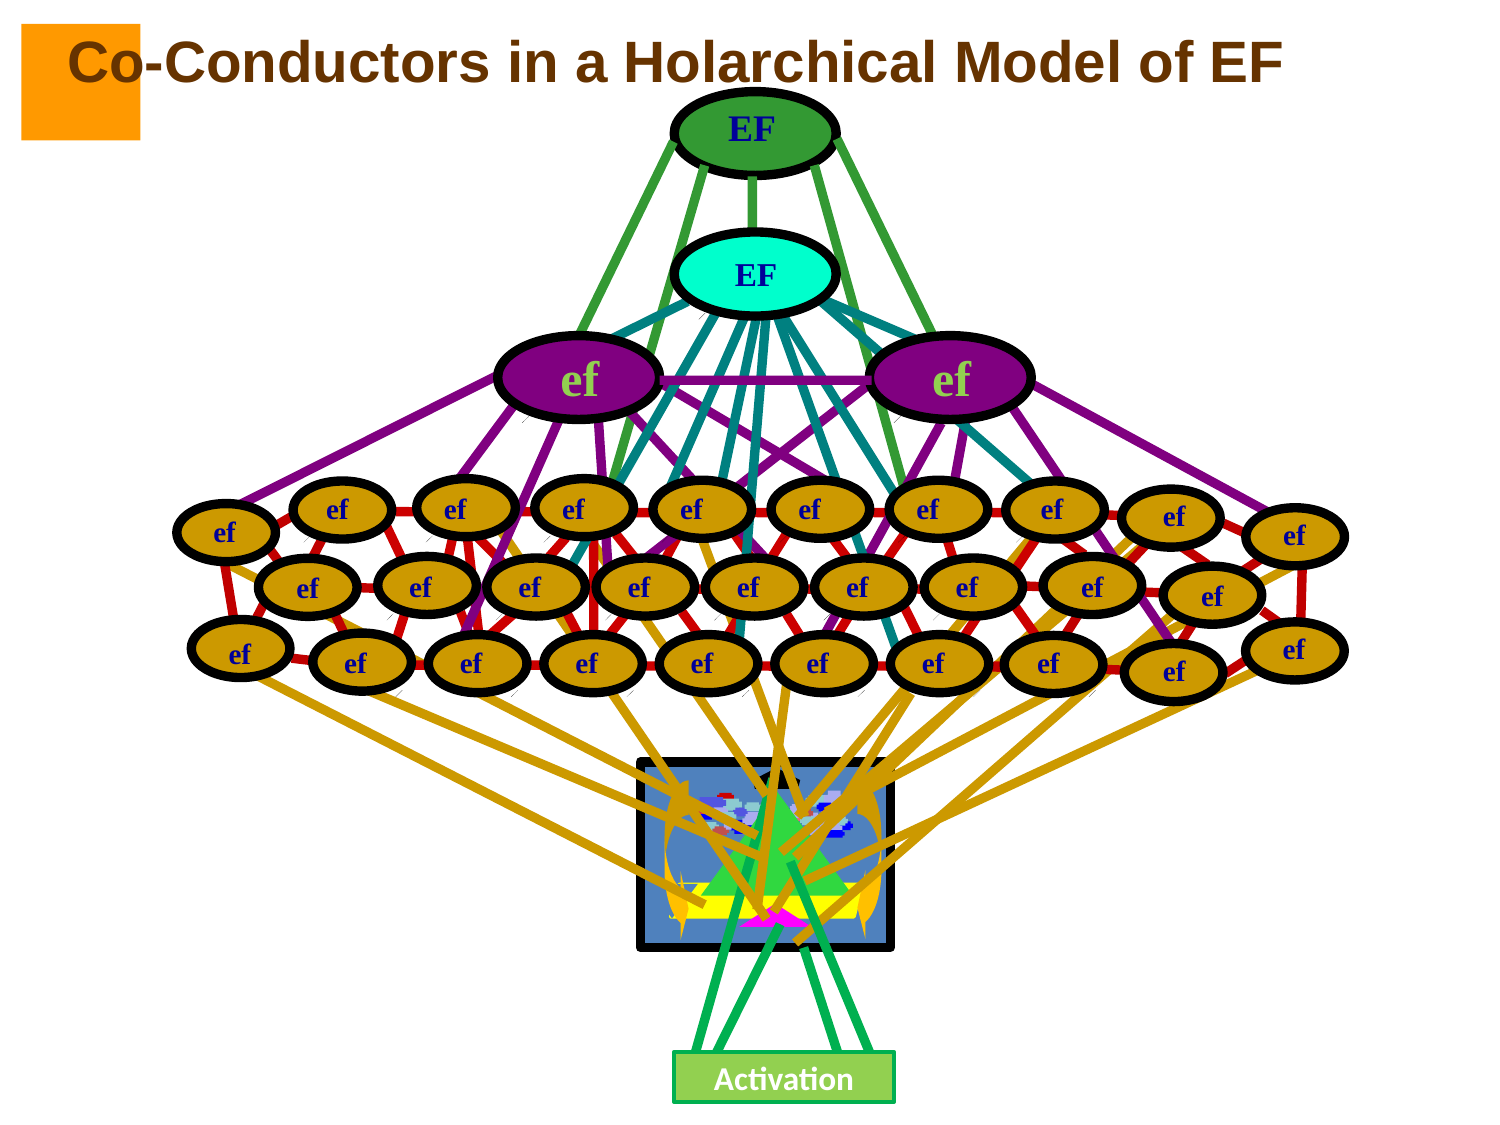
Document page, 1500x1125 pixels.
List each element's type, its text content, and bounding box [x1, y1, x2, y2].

text_box [19, 22, 142, 143]
text_box Co-Conductors in a Holarchical Model of EF [52, 0, 1311, 120]
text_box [176, 91, 1345, 1103]
